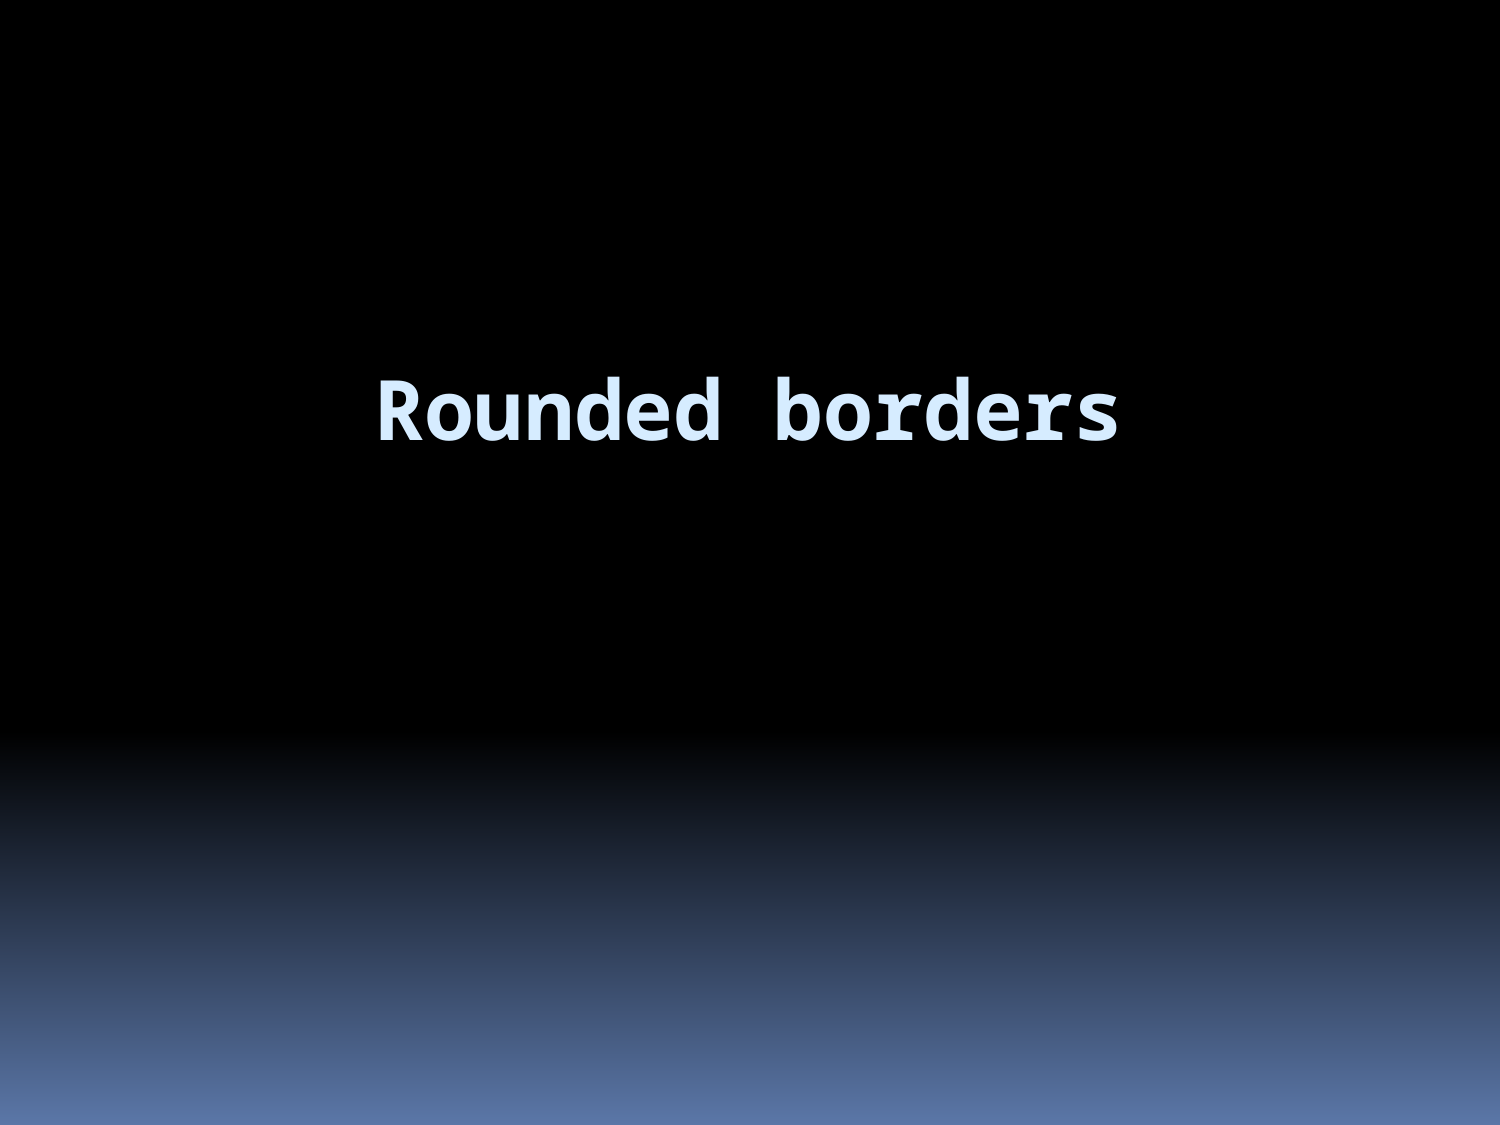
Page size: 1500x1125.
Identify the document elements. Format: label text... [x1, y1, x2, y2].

title Rounded borders [112, 350, 1388, 674]
